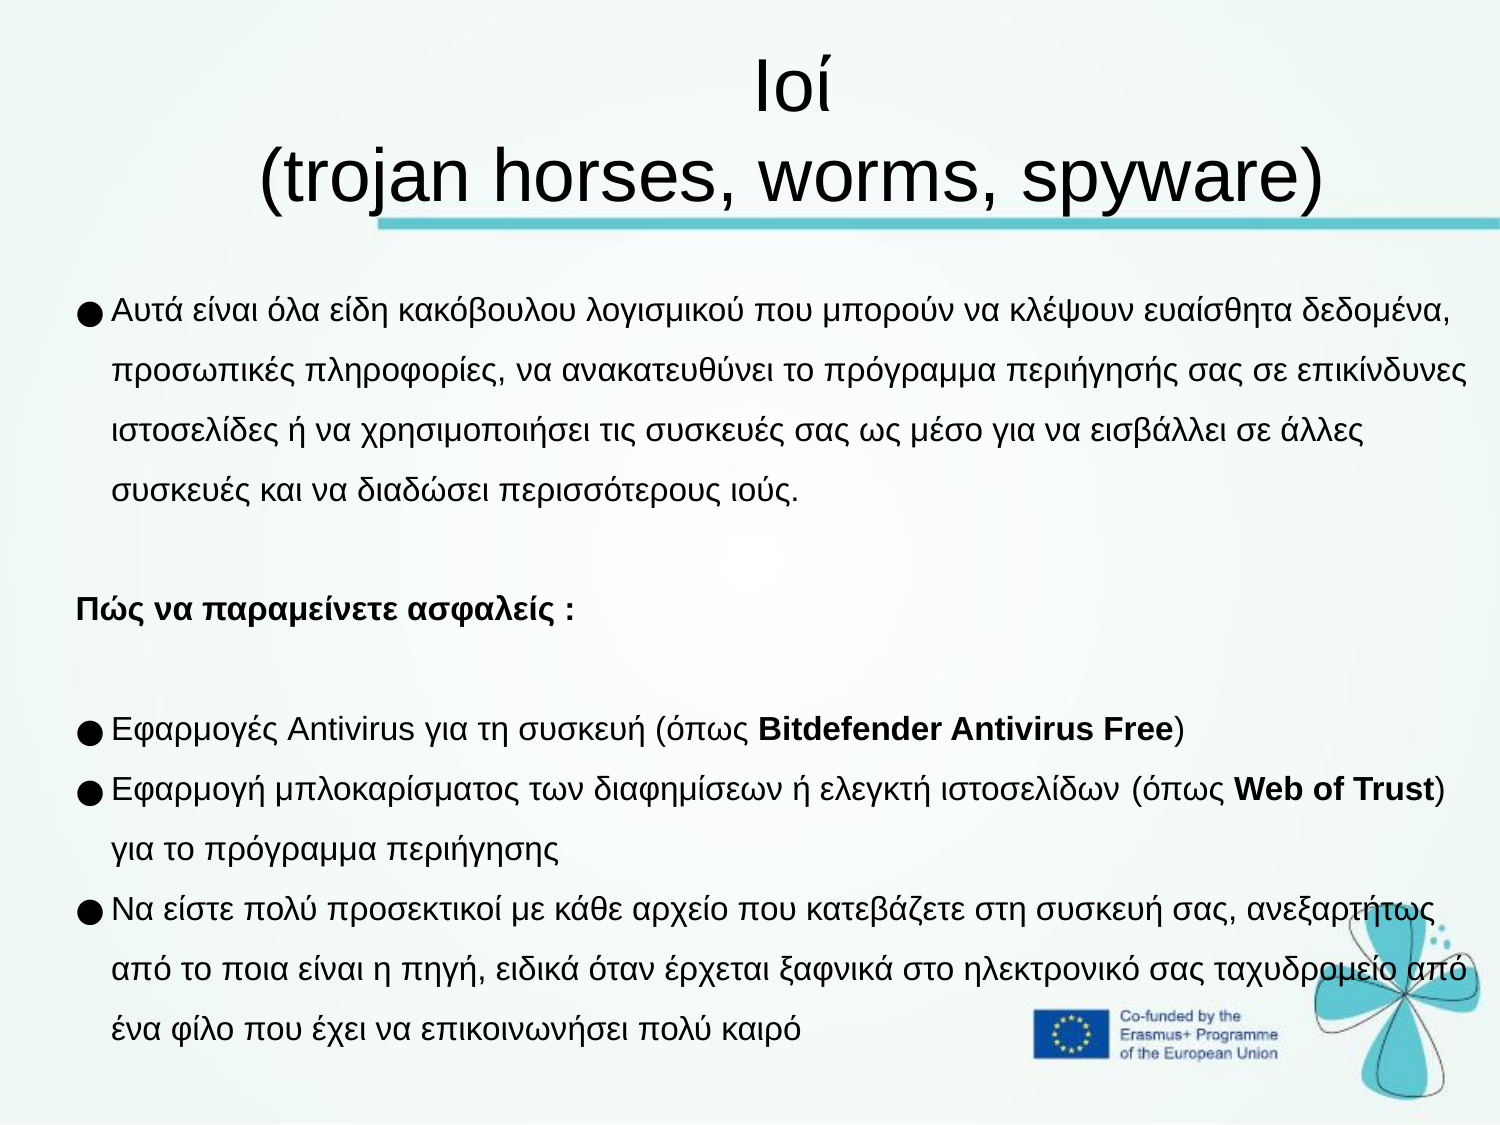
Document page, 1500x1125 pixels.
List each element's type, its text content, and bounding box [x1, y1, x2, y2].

text_box Αυτά είναι όλα είδη κακόβουλου λογισμικού που μπορούν να κλέψουν ευαίσθητα δεδομένα, προσωπικές πληροφορίες, να ανακατευθύνει το πρόγραμμα περιήγησής σας σε επικίνδυνες ιστοσελίδες ή να χρησιμοποιήσει τις συσκευές σας ως μέσο για να εισβάλλει σε άλλες συσκευές και να διαδώσει περισσότερους ιούς. Πώς να παραμείνετε ασφαλείς : Εφαρμογές Antivirus για τη συσκευή (όπως Bitdefender Antivirus Free) Εφαρμογή μπλοκαρίσματος των διαφημίσεων ή ελεγκτή ιστοσελίδων (όπως Web of Trust) για το πρόγραμμα περιήγησης Να είστε πολύ προσεκτικοί με κάθε αρχείο που κατεβάζετε στη συσκευή σας, ανεξαρτήτως από το ποια είναι η πηγή, ειδικά όταν έρχεται ξαφνικά στο ηλεκτρονικό σας ταχυδρομείο από ένα φίλο που έχει να επικοινωνήσει πολύ καιρό [60, 260, 1500, 927]
text_box Ιοί (trojan horses, worms, spyware) [173, 28, 1412, 134]
picture [0, 0, 1500, 1125]
